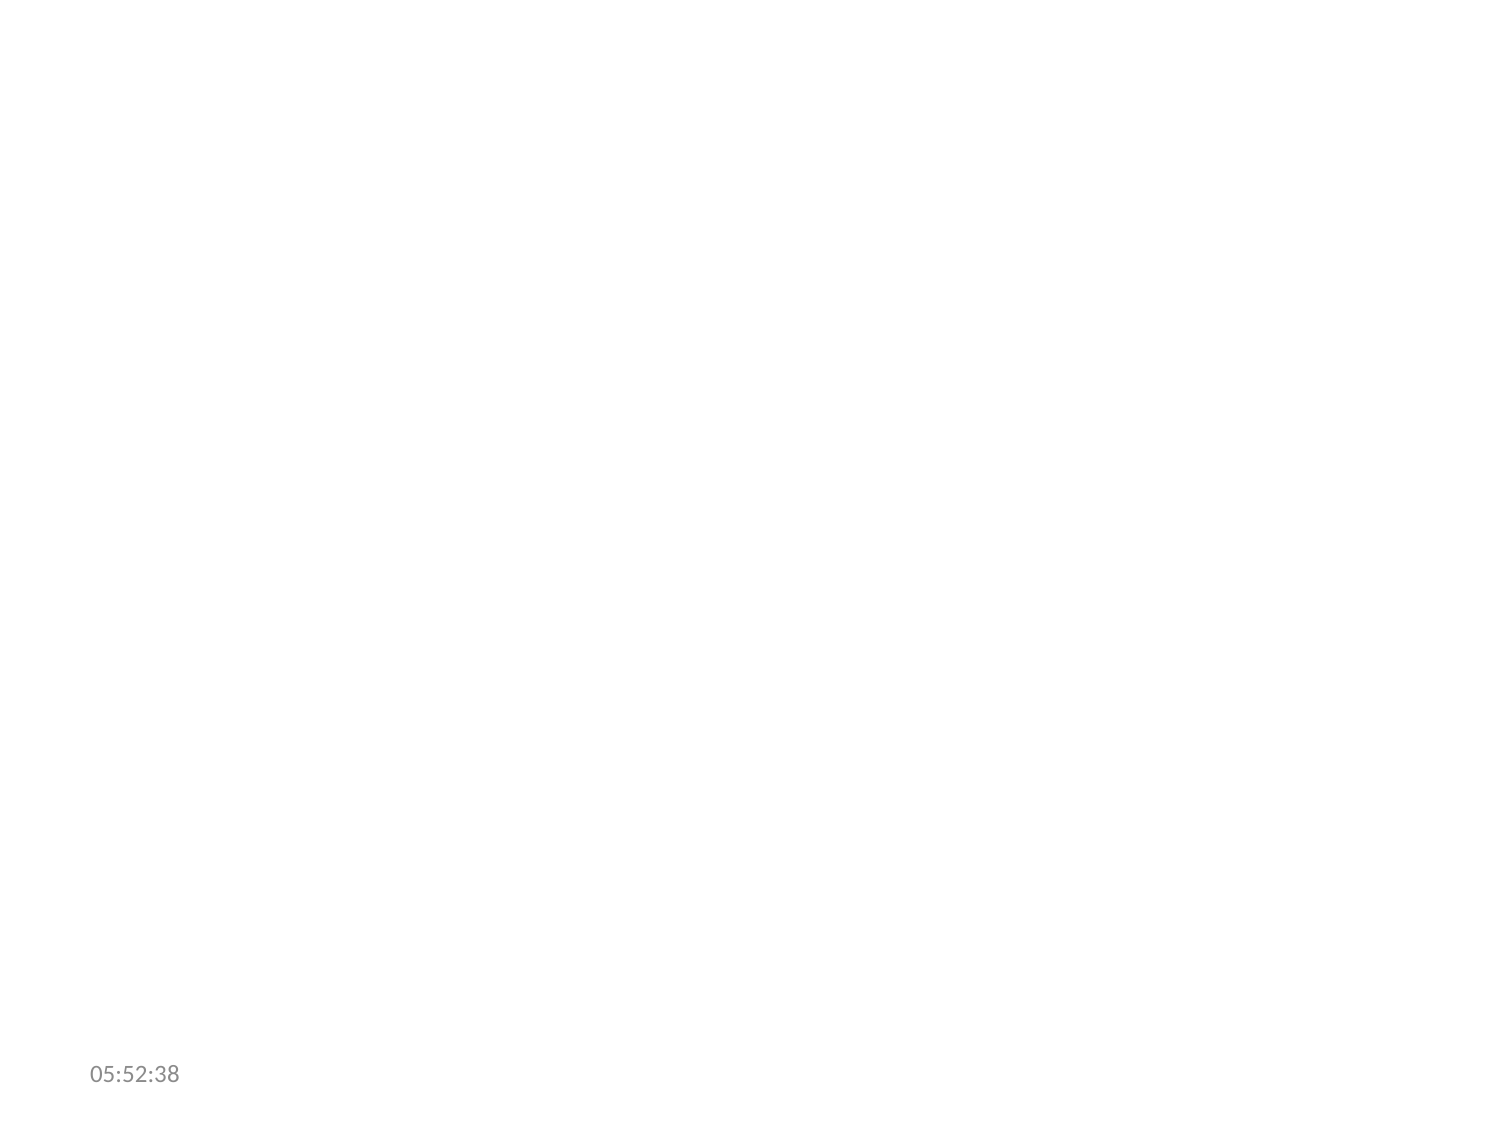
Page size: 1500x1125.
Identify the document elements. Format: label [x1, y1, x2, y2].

slide_number [75, 1042, 425, 1103]
